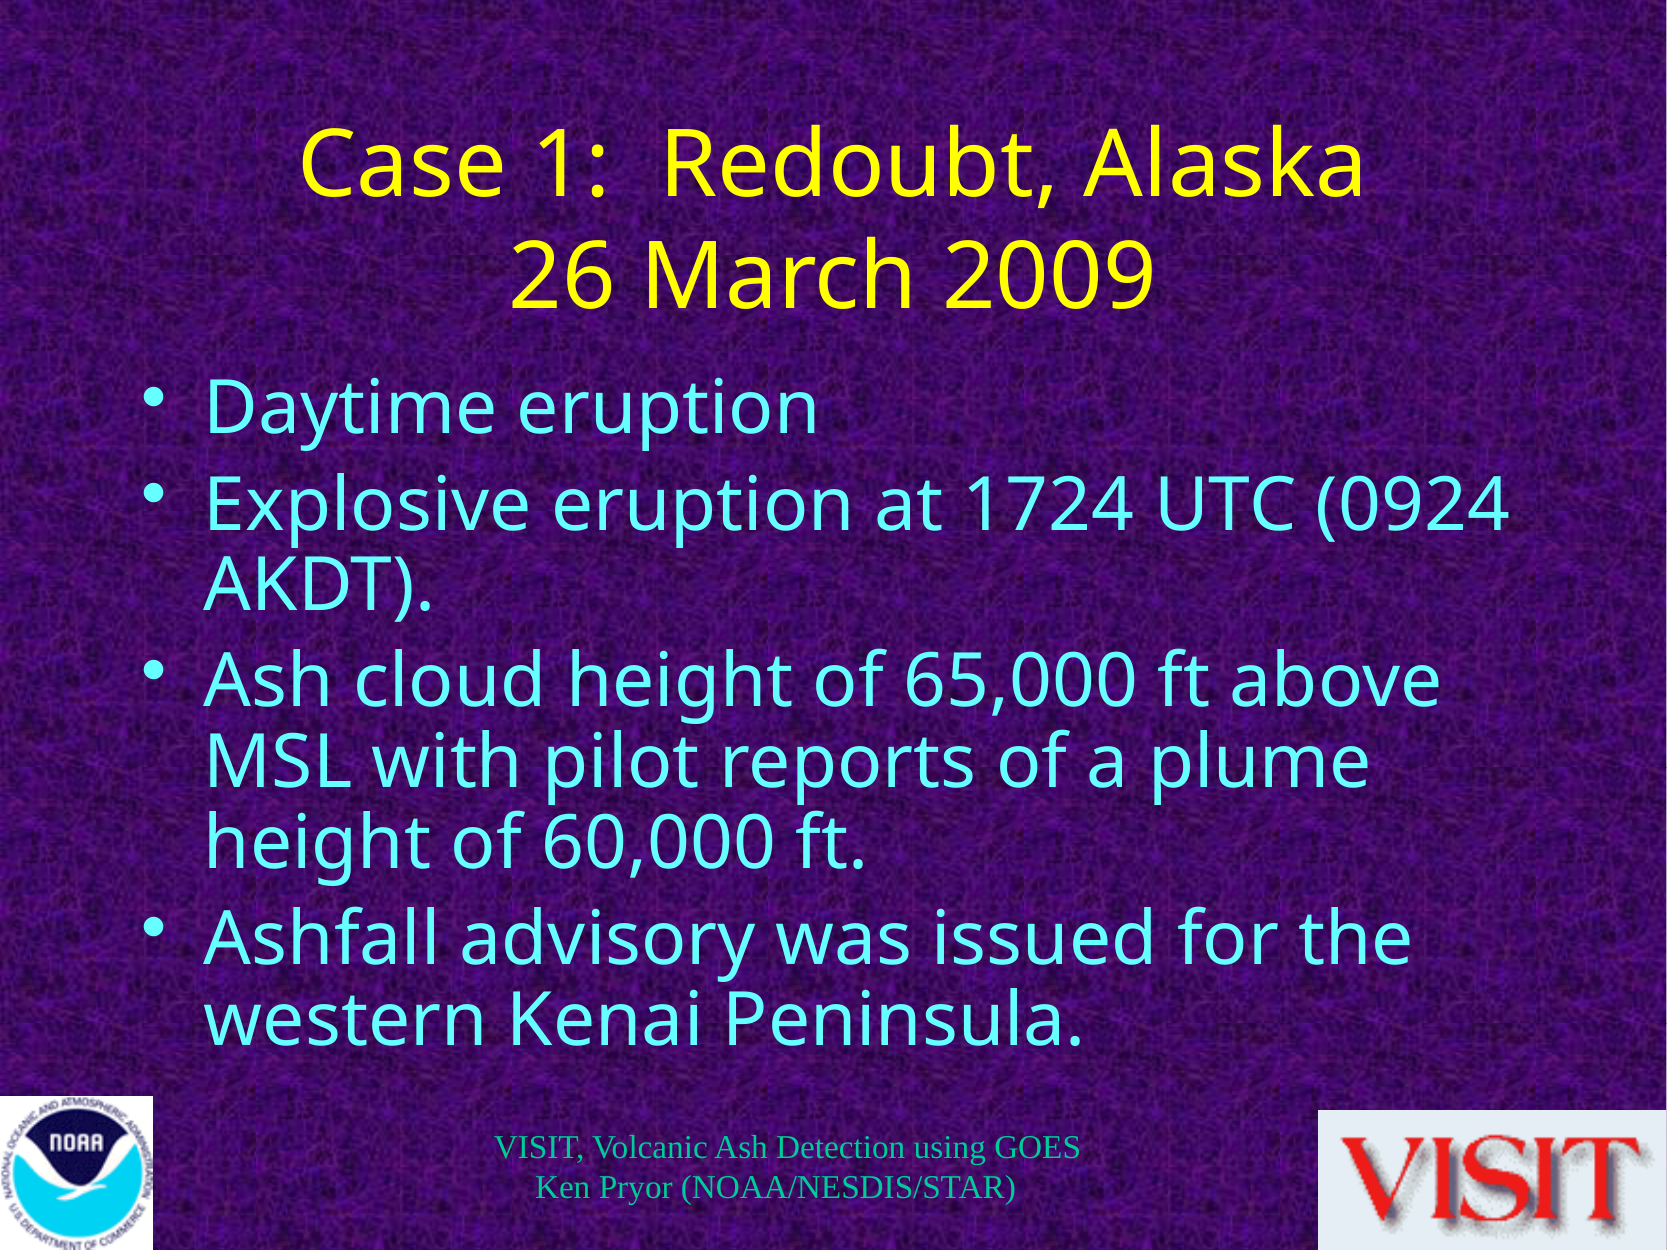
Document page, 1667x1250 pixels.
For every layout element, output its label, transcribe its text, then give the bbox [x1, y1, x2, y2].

picture [0, 0, 1667, 1250]
title Case 1: Redoubt, Alaska 26 March 2009 [124, 110, 1542, 320]
list Daytime eruption Explosive eruption at 1724 UTC (0924 AKDT). Ash cloud height of 65,000 ft above MSL with pilot reports of a plume height of 60,000 ft. Ashfall advisory was issued for the western Kenai Peninsula. [124, 360, 1542, 1111]
